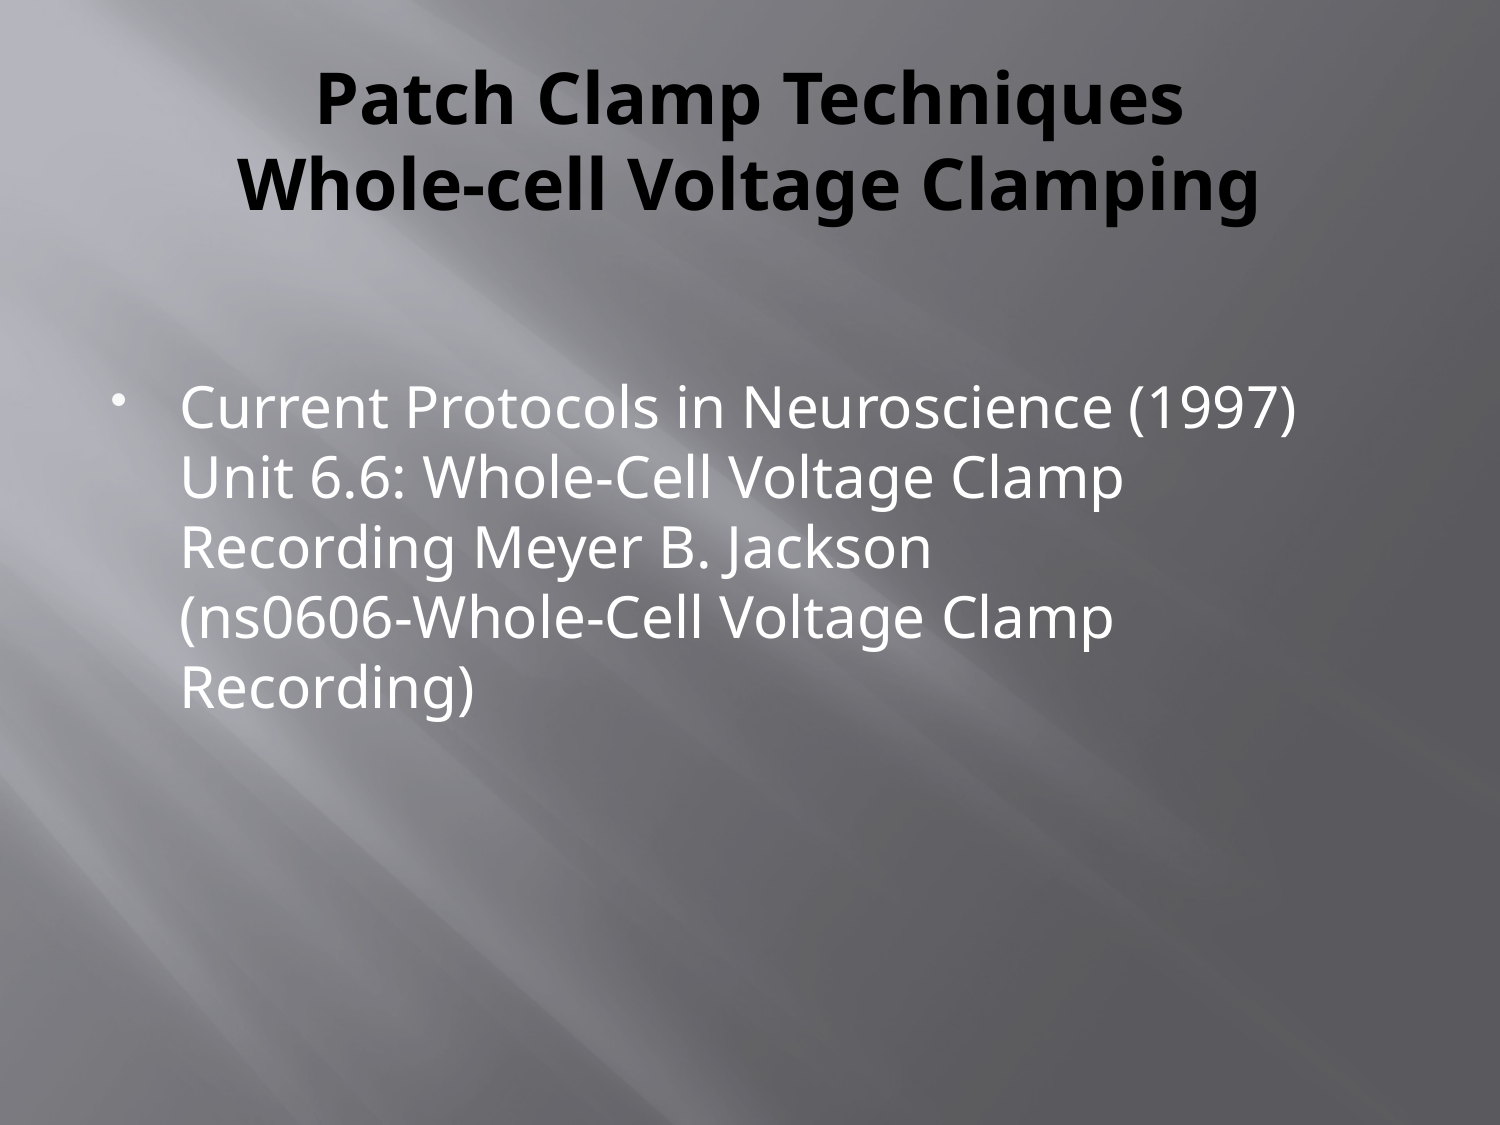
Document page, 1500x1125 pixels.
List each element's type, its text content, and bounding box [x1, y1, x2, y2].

list Current Protocols in Neuroscience (1997) Unit 6.6: Whole-Cell Voltage Clamp Recording Meyer B. Jackson (ns0606-Whole-Cell Voltage Clamp Recording) [75, 362, 1425, 1013]
title Patch Clamp Techniques Whole-cell Voltage Clamping [75, 45, 1425, 233]
